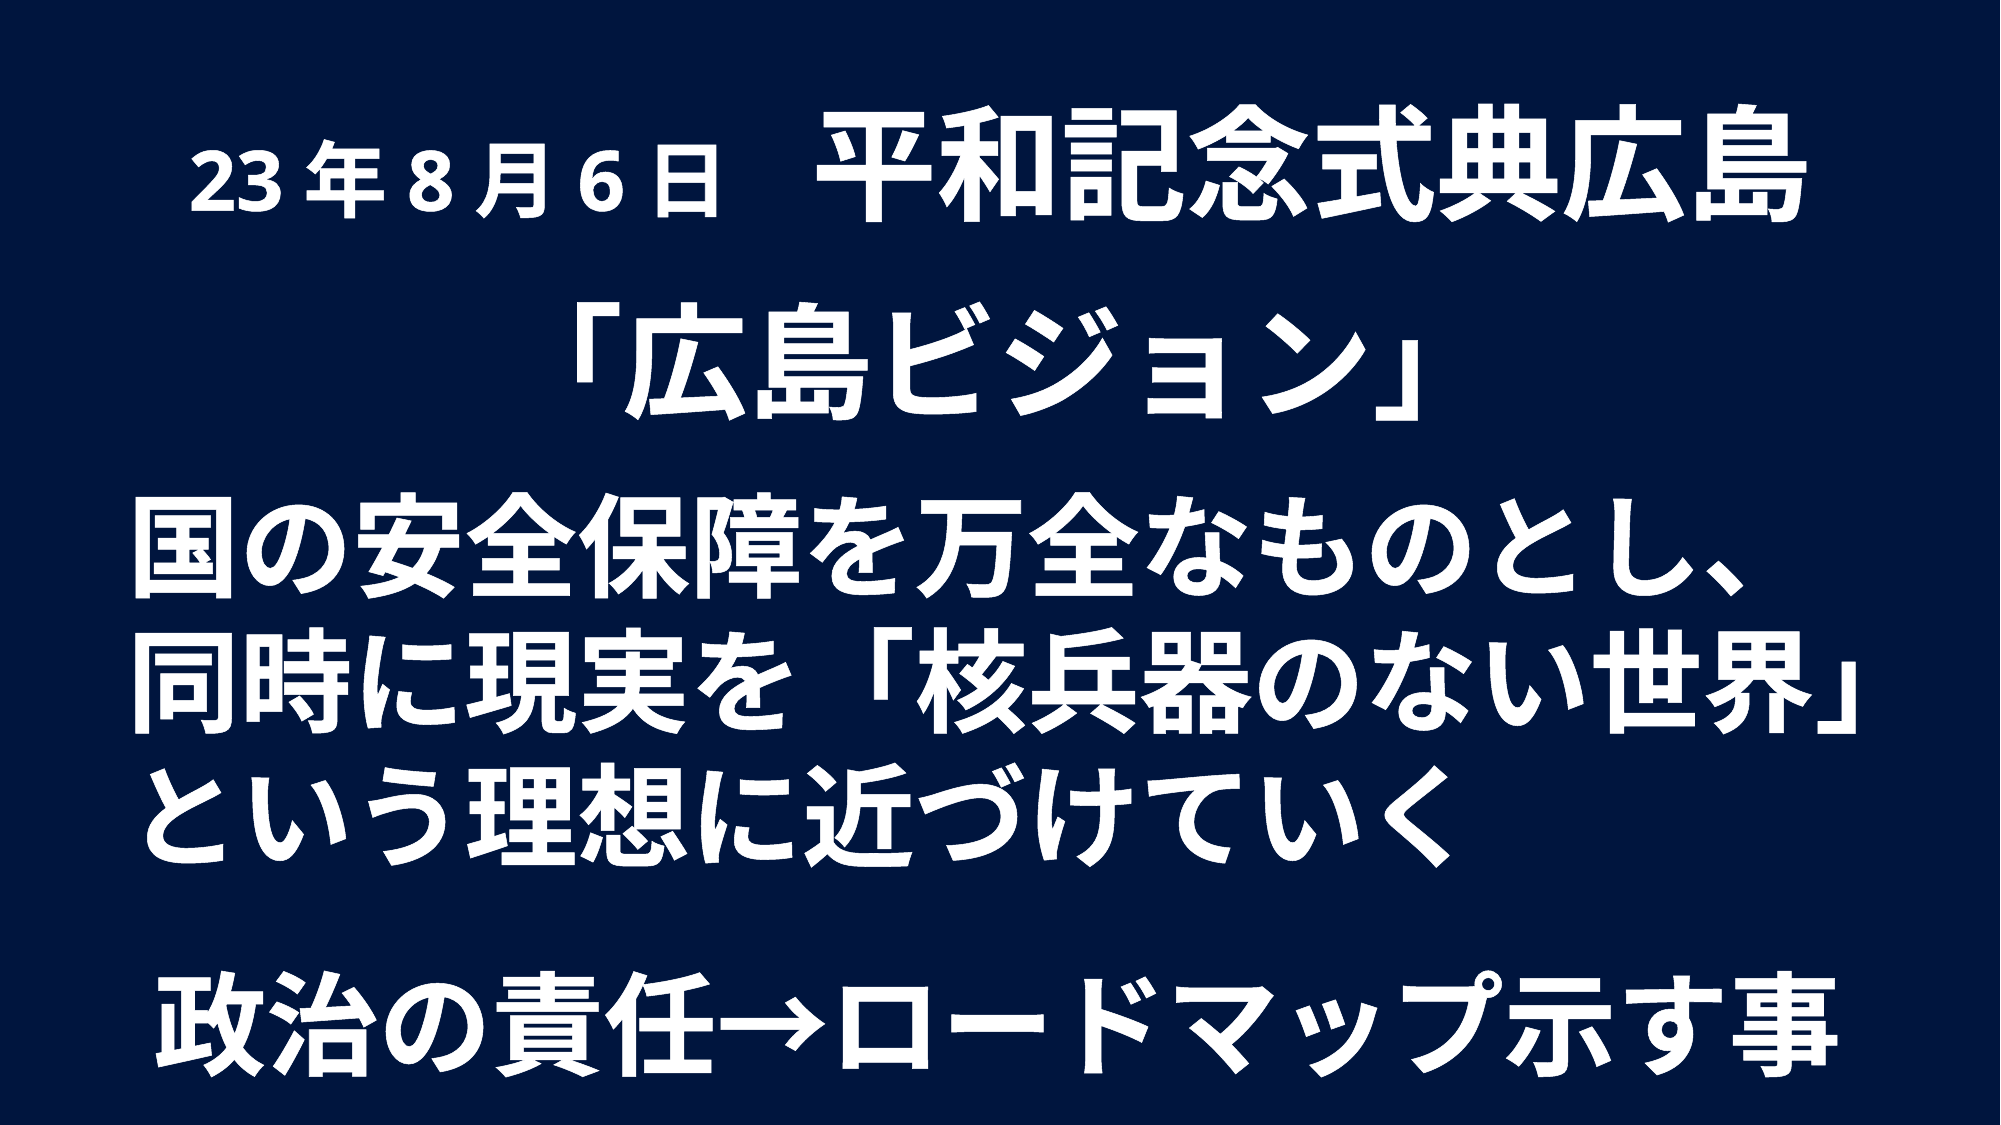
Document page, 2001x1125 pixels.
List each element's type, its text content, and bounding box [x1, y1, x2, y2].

text_box 23年8月6日 平和記念式典広島 [22, 61, 1978, 243]
text_box 「広島ビジョン」 国の安全保障を万全なものとし、 同時に現実を「核兵器のない世界」 という理想に近づけていく 政治の責任→ロードマップ示す事 [0, 276, 1995, 1097]
